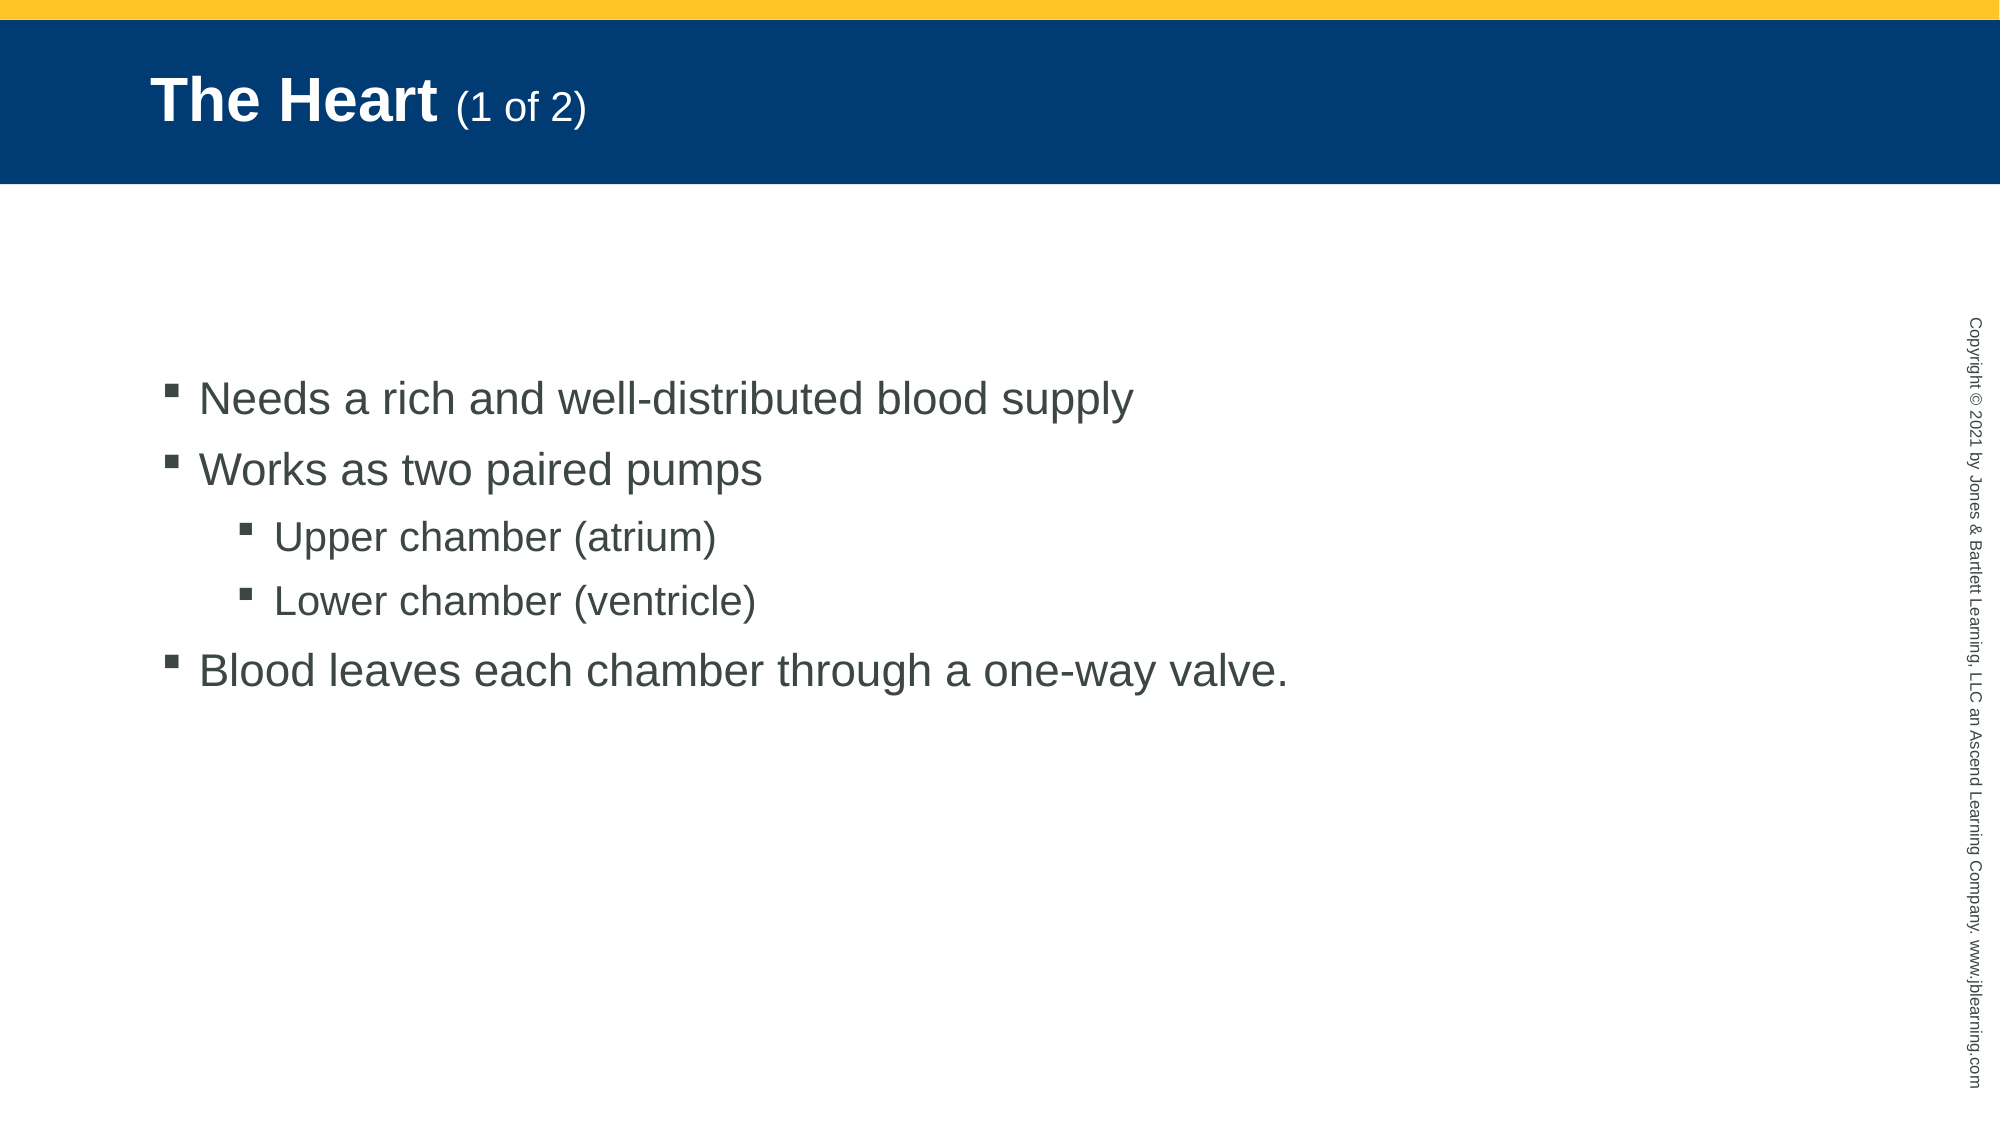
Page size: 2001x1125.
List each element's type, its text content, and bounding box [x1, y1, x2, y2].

title The Heart (1 of 2) [0, 19, 2000, 185]
list Needs a rich and well-distributed blood supply Works as two paired pumps Upper chamber (atrium) Lower chamber (ventricle) Blood leaves each chamber through a one-way valve. [146, 361, 1859, 1016]
